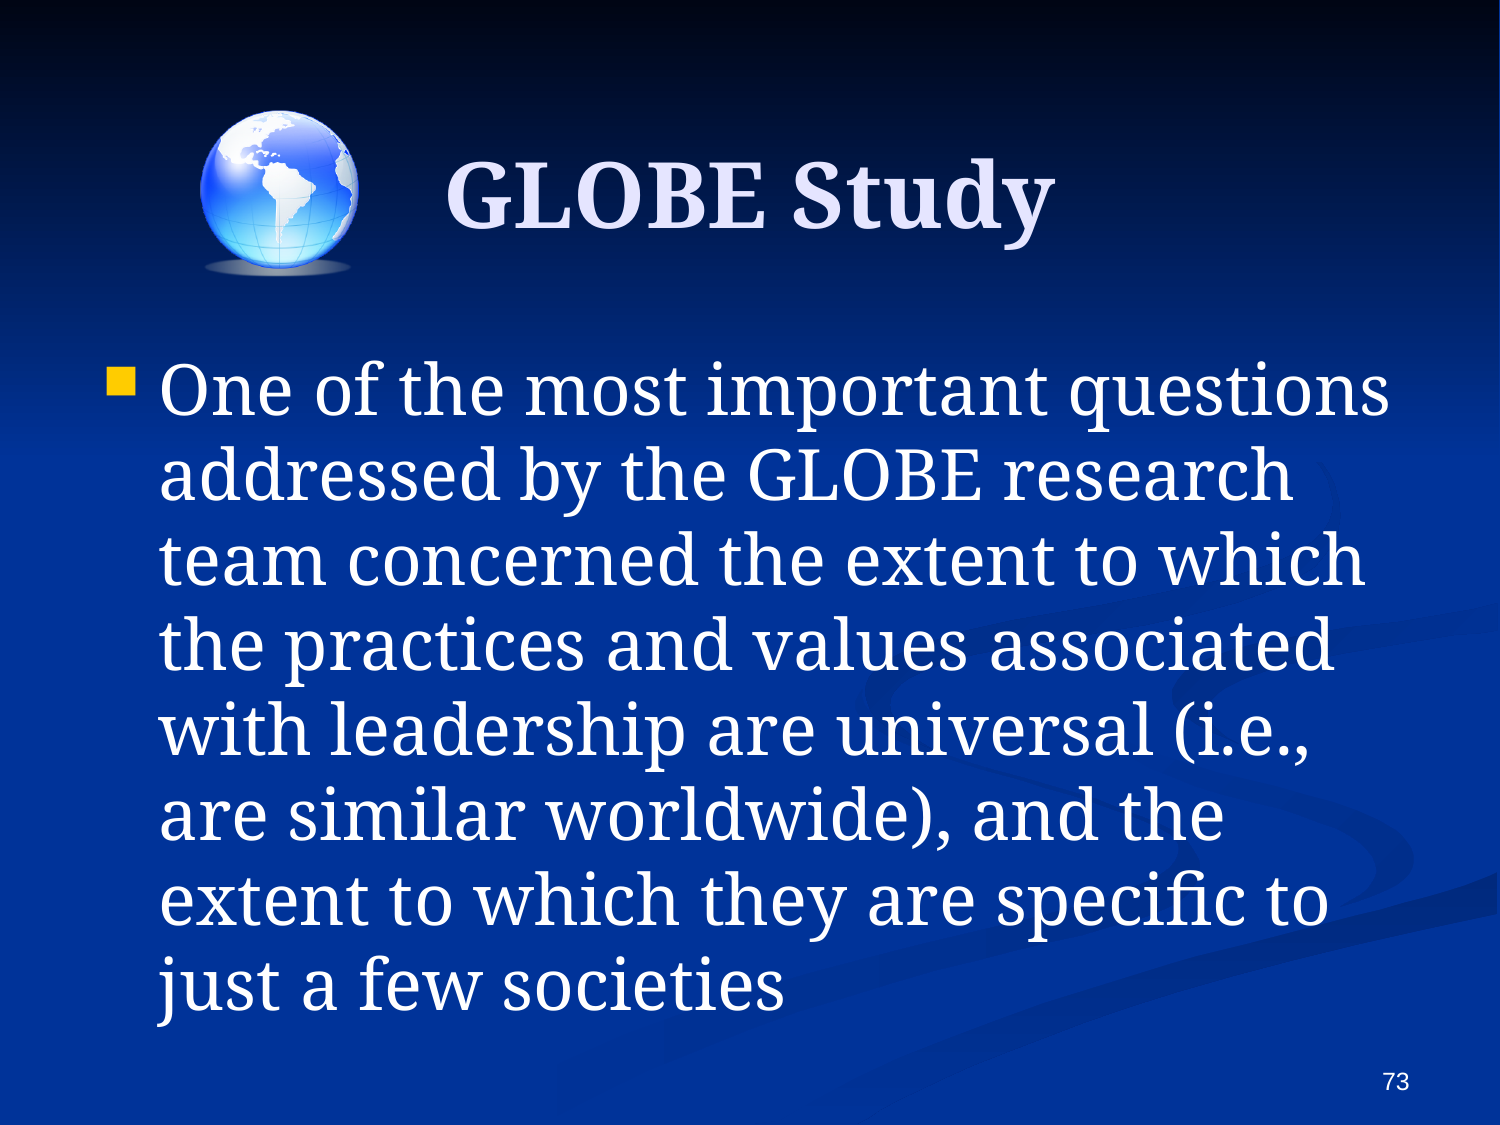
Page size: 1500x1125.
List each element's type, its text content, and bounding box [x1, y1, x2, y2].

picture [188, 107, 364, 284]
list One of the most important questions addressed by the GLOBE research team concerned the extent to which the practices and values associated with leadership are universal (i.e., are similar worldwide), and the extent to which they are specific to just a few societies [87, 337, 1438, 938]
slide_number 73 [1074, 1024, 1426, 1104]
title GLOBE Study [74, 99, 1426, 284]
